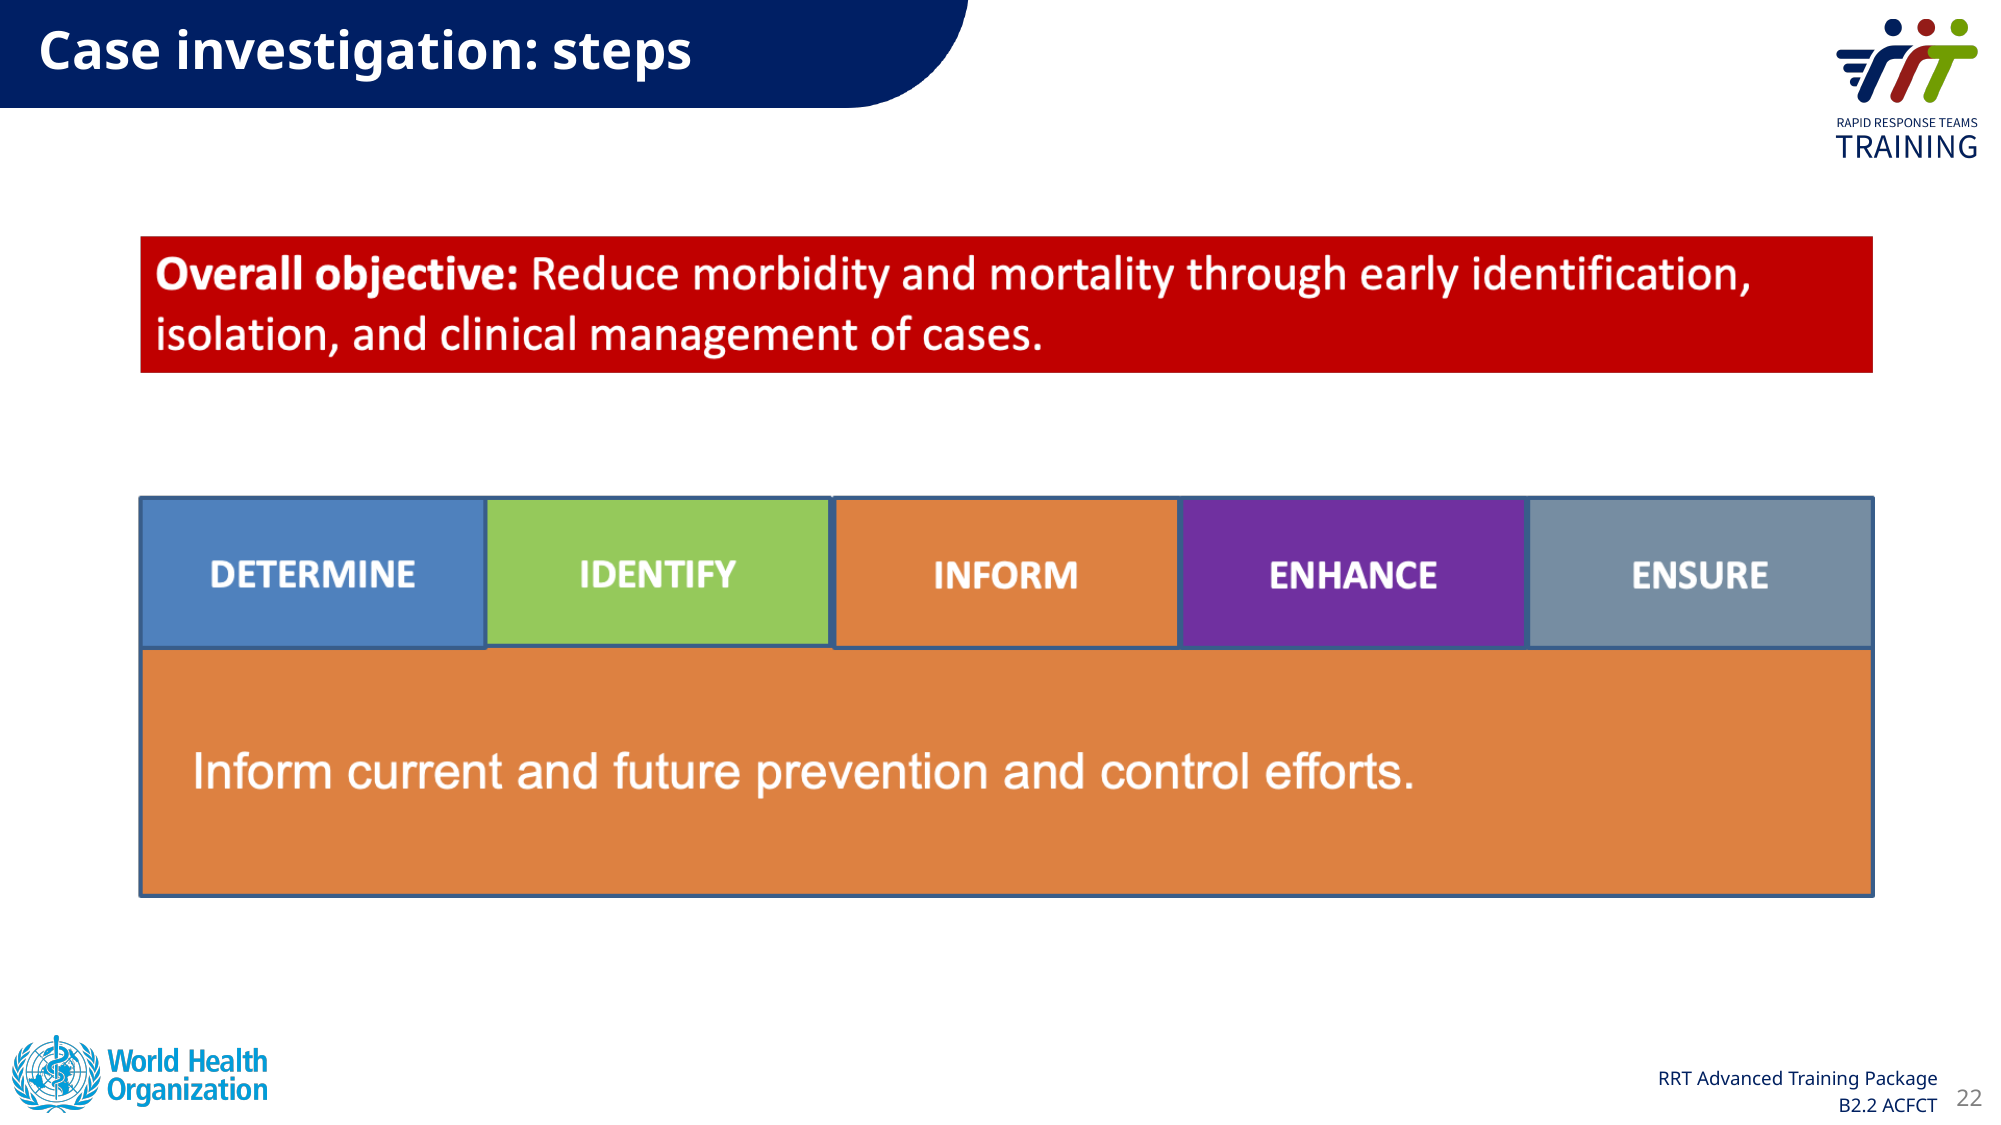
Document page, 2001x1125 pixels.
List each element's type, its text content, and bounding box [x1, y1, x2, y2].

picture [12, 1083, 48, 1113]
picture [0, 0, 969, 108]
picture [58, 1050, 64, 1058]
picture [12, 1035, 267, 1113]
text_box Case investigation: steps [31, 0, 864, 106]
picture [124, 226, 1876, 899]
picture [1835, 19, 1978, 167]
